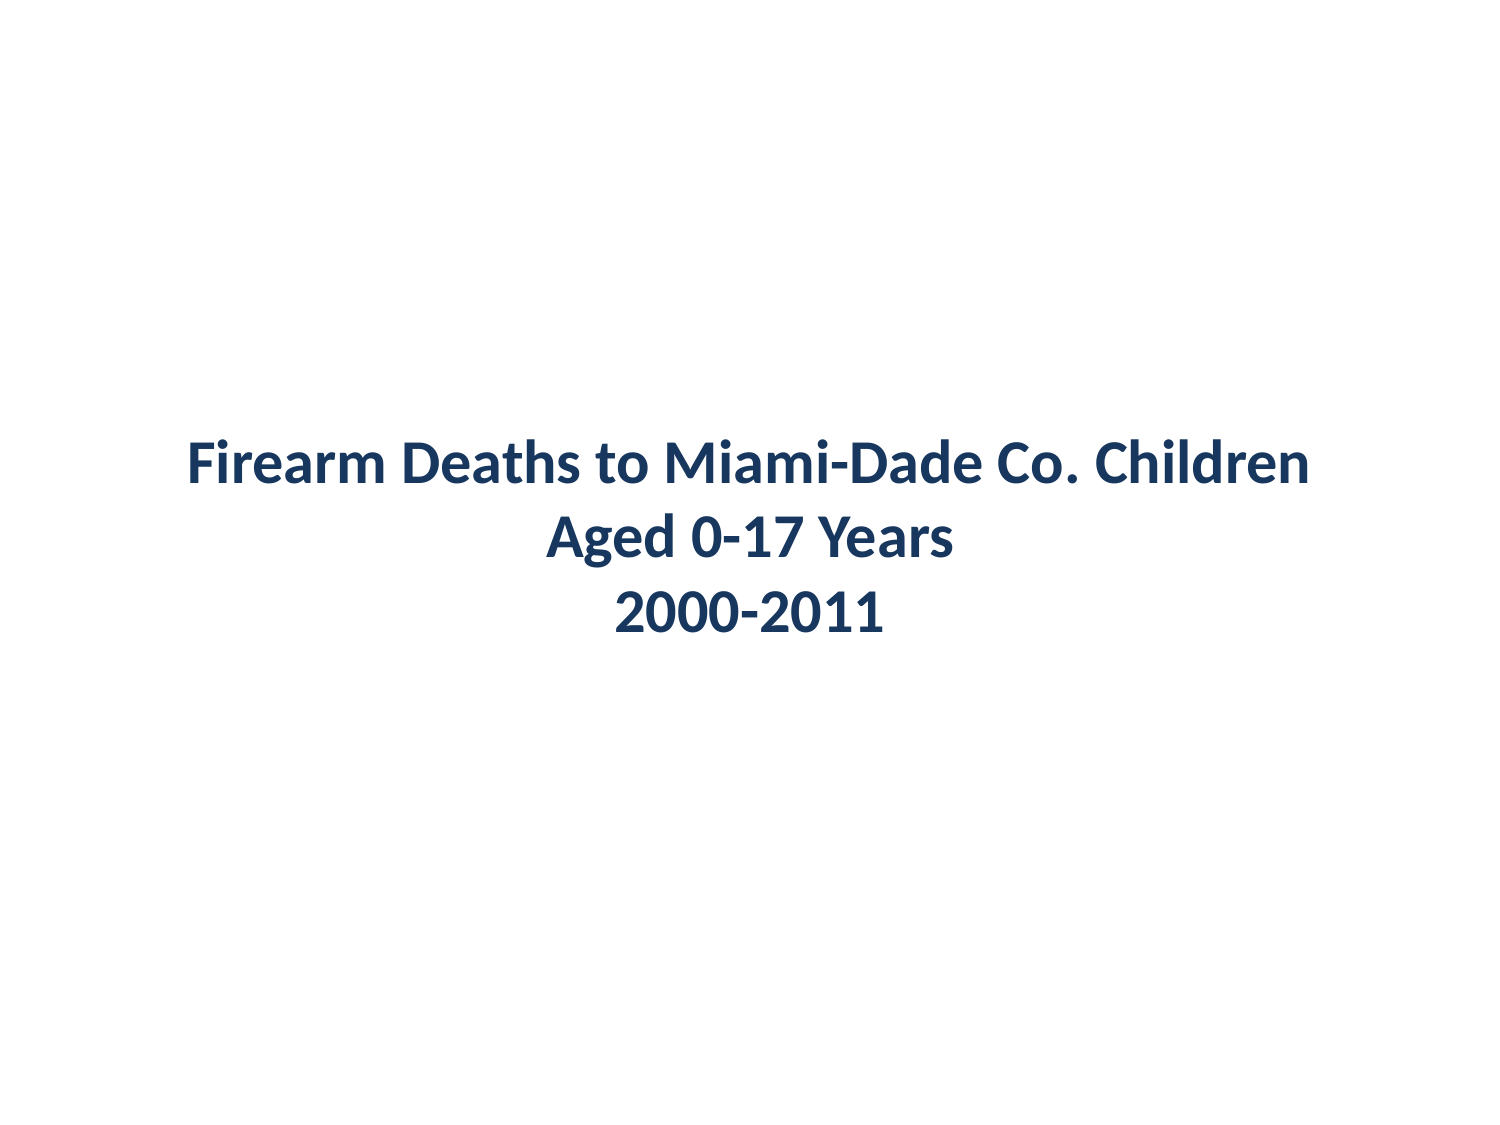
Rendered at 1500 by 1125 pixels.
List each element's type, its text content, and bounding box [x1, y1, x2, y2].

title Firearm Deaths to Miami-Dade Co. Children Aged 0-17 Years 2000-2011 [112, 412, 1388, 654]
